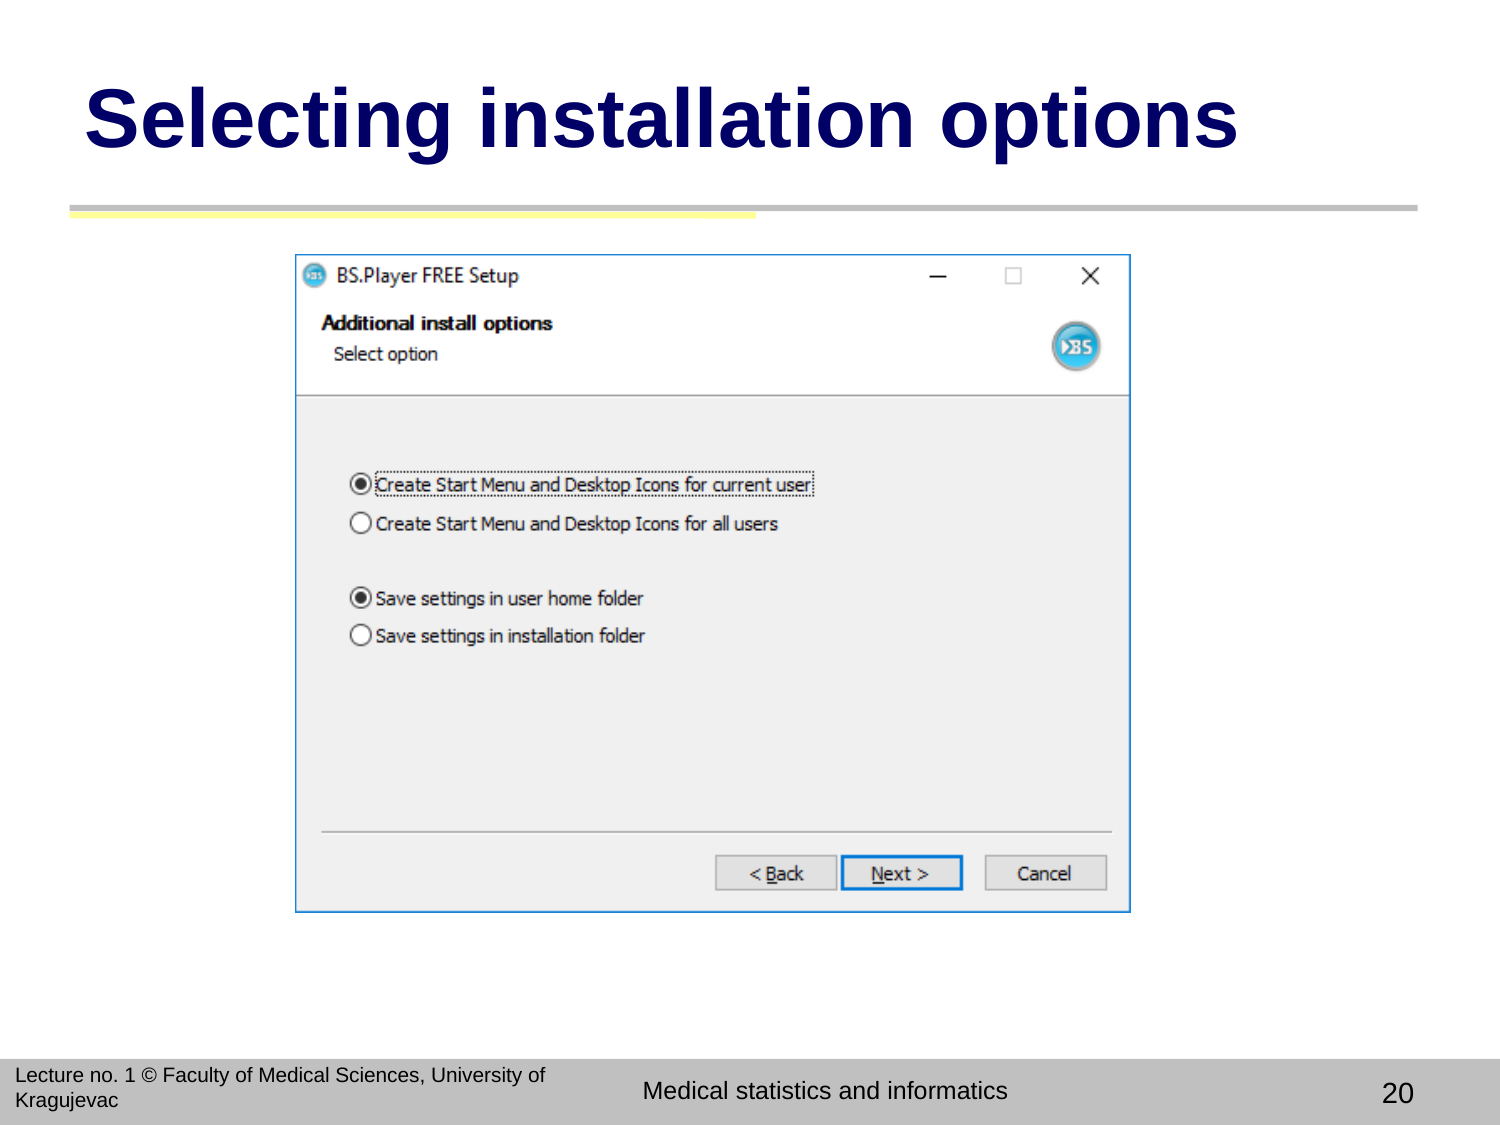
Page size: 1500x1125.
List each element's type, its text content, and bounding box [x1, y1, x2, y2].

title Selecting installation options [69, 19, 1426, 208]
slide_number Lecture no. 1 © Faculty of Medical Sciences, University of Kragujevac [0, 1053, 624, 1108]
slide_number 20 [1161, 1066, 1430, 1125]
picture [295, 254, 1131, 914]
footer Medical statistics and informatics [512, 1066, 1140, 1125]
